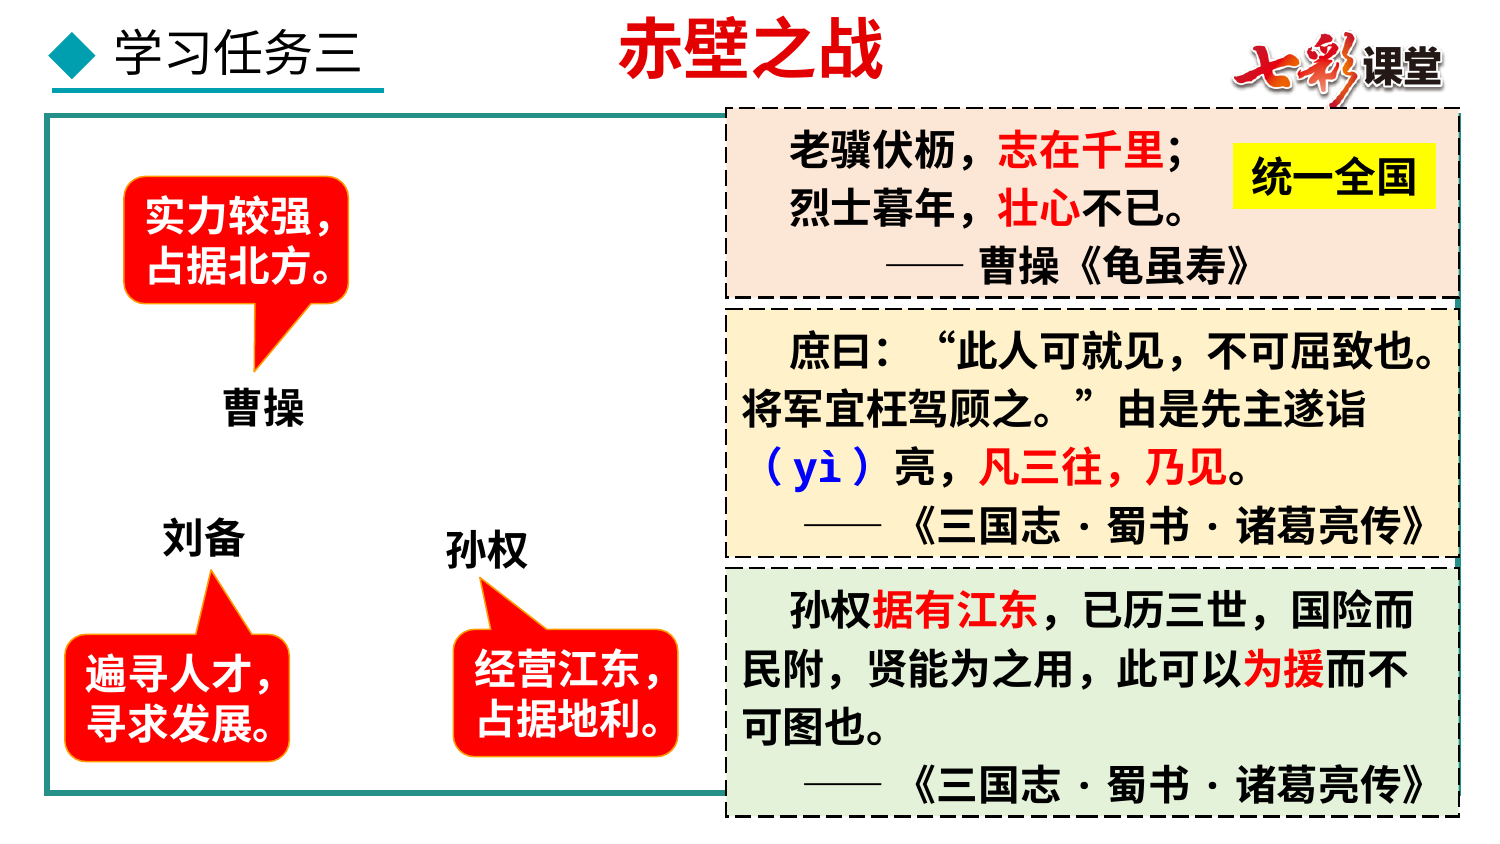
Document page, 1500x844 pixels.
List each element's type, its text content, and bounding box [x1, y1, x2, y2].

text_box 庶曰：“此人可就见，不可屈致也。将军宜枉驾顾之。”由是先主遂诣（yì）亮，凡三往，乃见。 ——《三国志·蜀书·诸葛亮传》 [726, 308, 1459, 557]
text_box 孙权 [431, 516, 566, 582]
text_box 实力较强， 占据北方。 [123, 176, 349, 372]
text_box 曹操 [206, 374, 341, 440]
text_box 遍寻人才， 寻求发展。 [64, 570, 290, 762]
text_box 经营江东， 占据地利。 [453, 582, 678, 757]
text_box 刘备 [147, 504, 282, 570]
text_box 赤壁之战 [602, 0, 904, 95]
text_box 统一全国 [1234, 143, 1436, 209]
picture [1228, 26, 1449, 107]
text_box 老骥伏枥，志在千里； 烈士暮年，壮心不已。 ——曹操《龟虽寿》 [726, 107, 1459, 298]
text_box 孙权据有江东，已历三世，国险而民附，贤能为之用，此可以为援而不可图也。 ——《三国志·蜀书·诸葛亮传》 [726, 568, 1459, 817]
